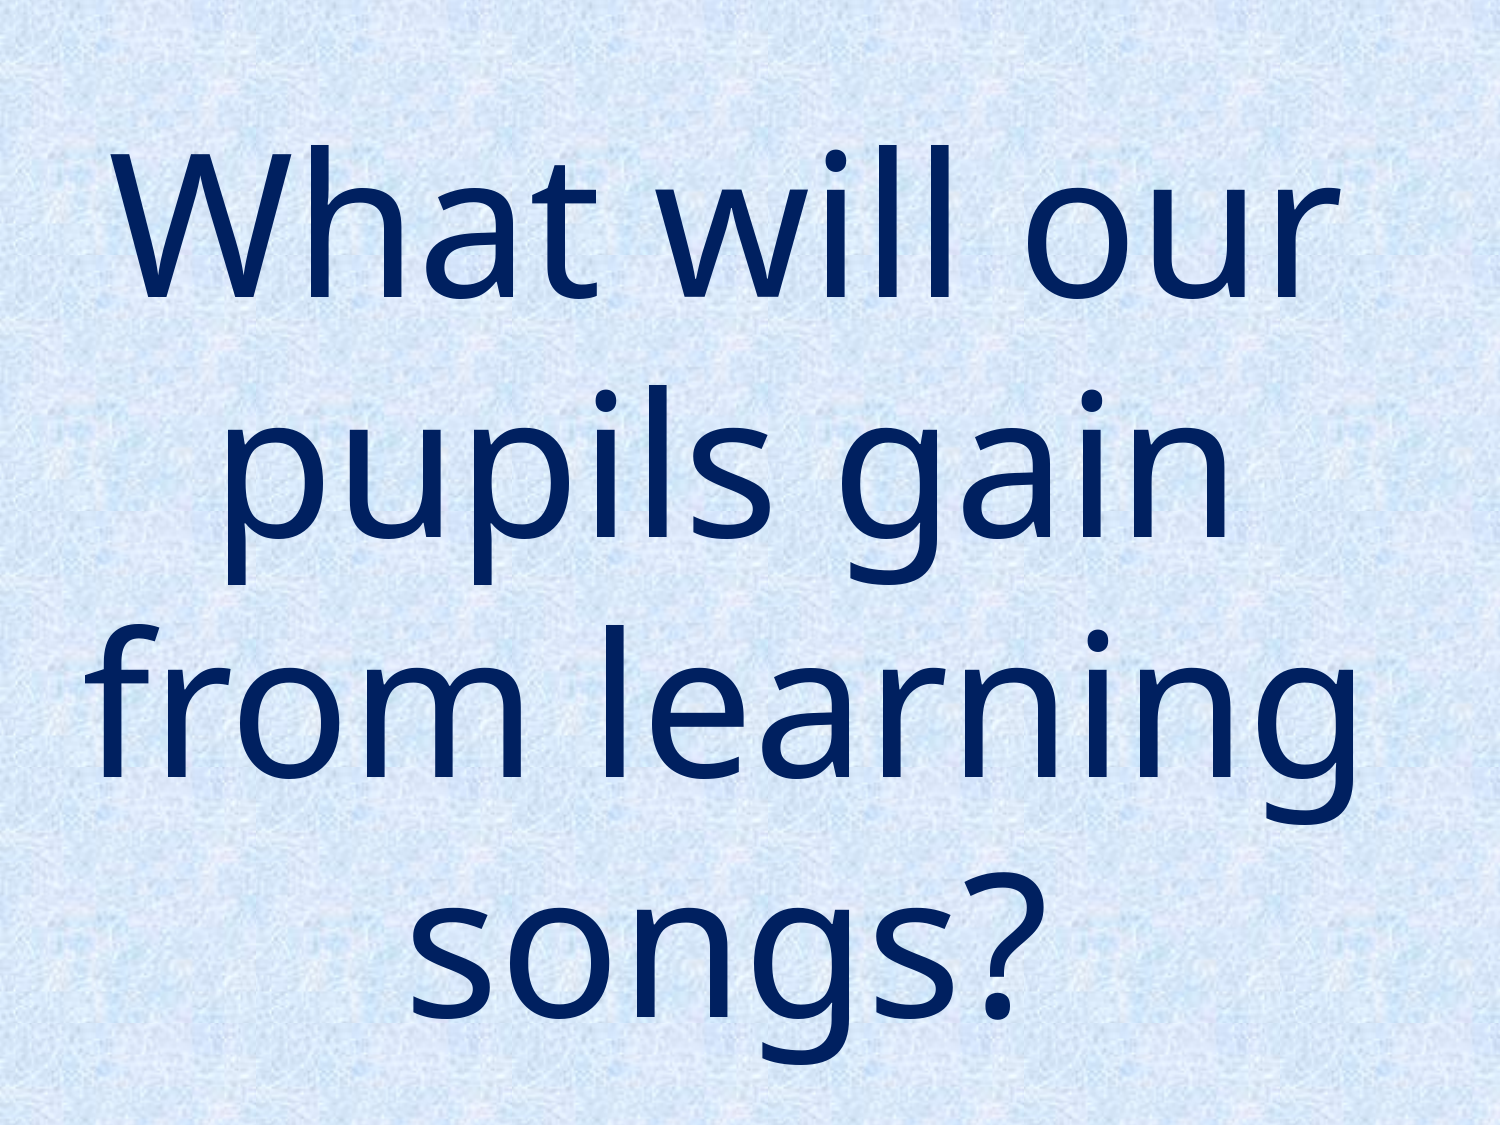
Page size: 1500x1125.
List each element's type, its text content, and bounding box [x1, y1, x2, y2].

picture [0, 0, 1500, 1125]
text_box What will our pupils gain from learning songs? [29, 89, 1424, 1065]
